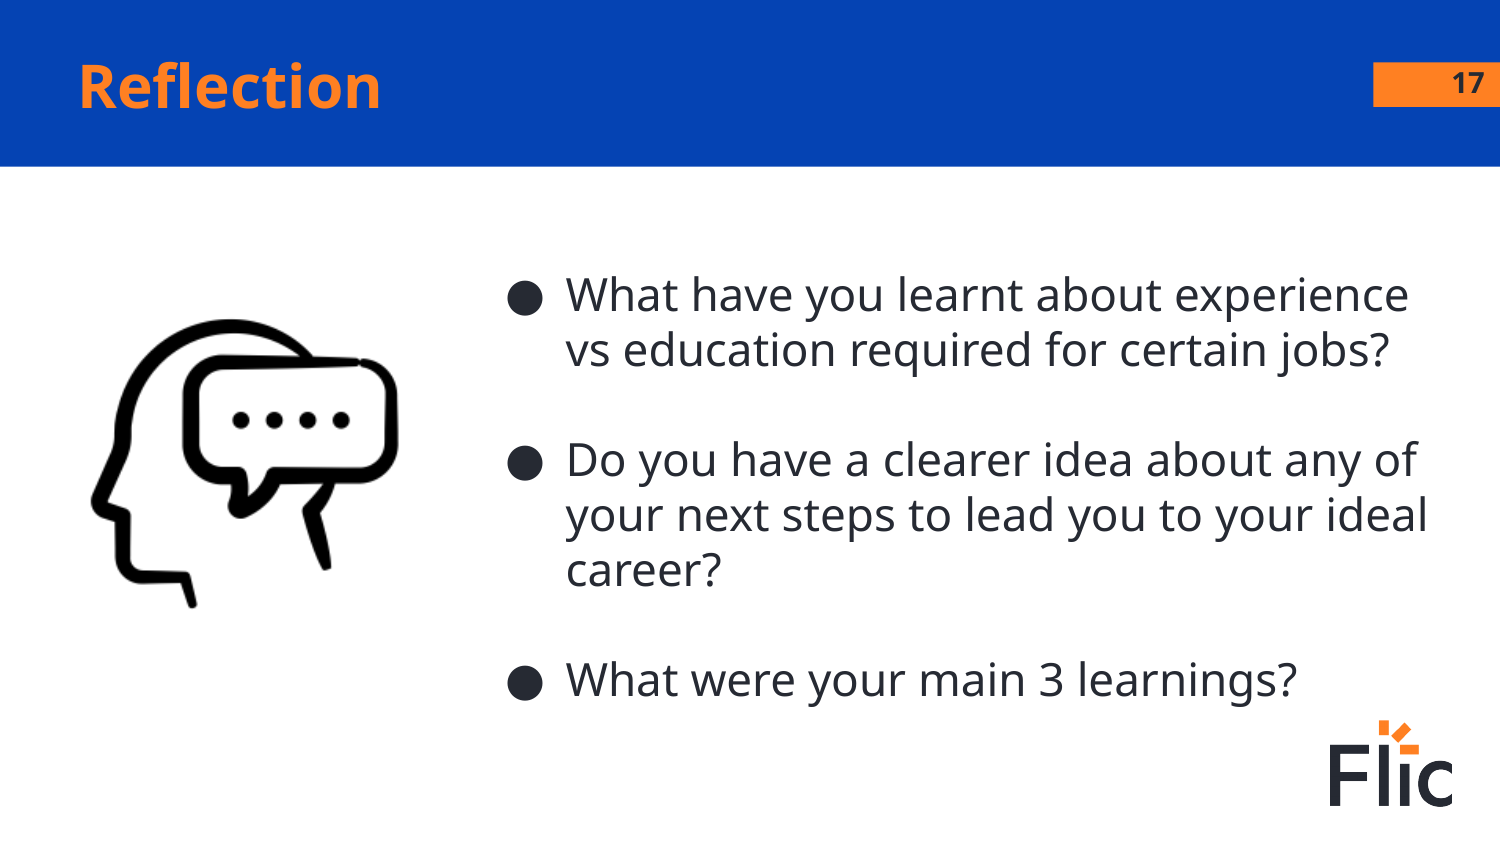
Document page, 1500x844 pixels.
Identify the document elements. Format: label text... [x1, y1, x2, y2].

picture [1330, 721, 1452, 807]
text_box What have you learnt about experience vs education required for certain jobs? Do you have a clearer idea about any of your next steps to lead you to your ideal career? What were your main 3 learnings? [475, 250, 1470, 721]
picture [88, 307, 402, 621]
slide_number 17 [1410, 49, 1500, 115]
title Reflection [62, 41, 1238, 127]
